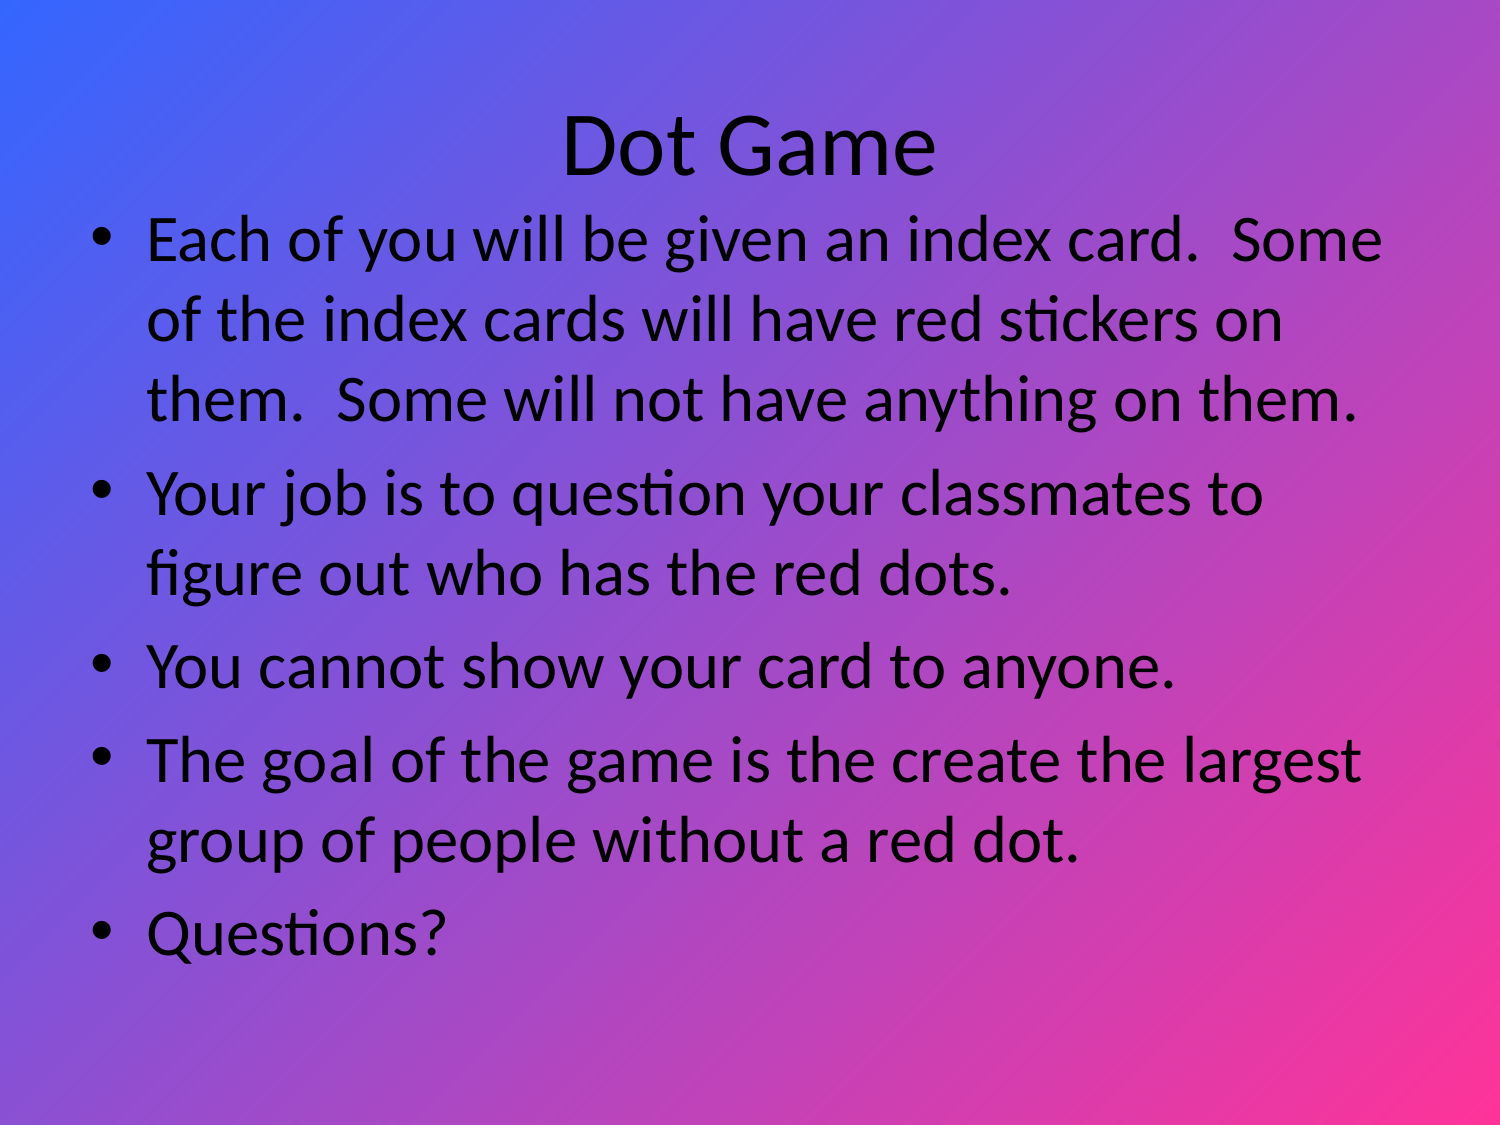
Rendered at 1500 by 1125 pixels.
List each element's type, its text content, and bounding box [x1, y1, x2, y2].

title Dot Game [75, 45, 1425, 187]
list Each of you will be given an index card. Some of the index cards will have red stickers on them. Some will not have anything on them. Your job is to question your classmates to figure out who has the red dots. You cannot show your card to anyone. The goal of the game is the create the largest group of people without a red dot. Questions? [75, 187, 1425, 1005]
